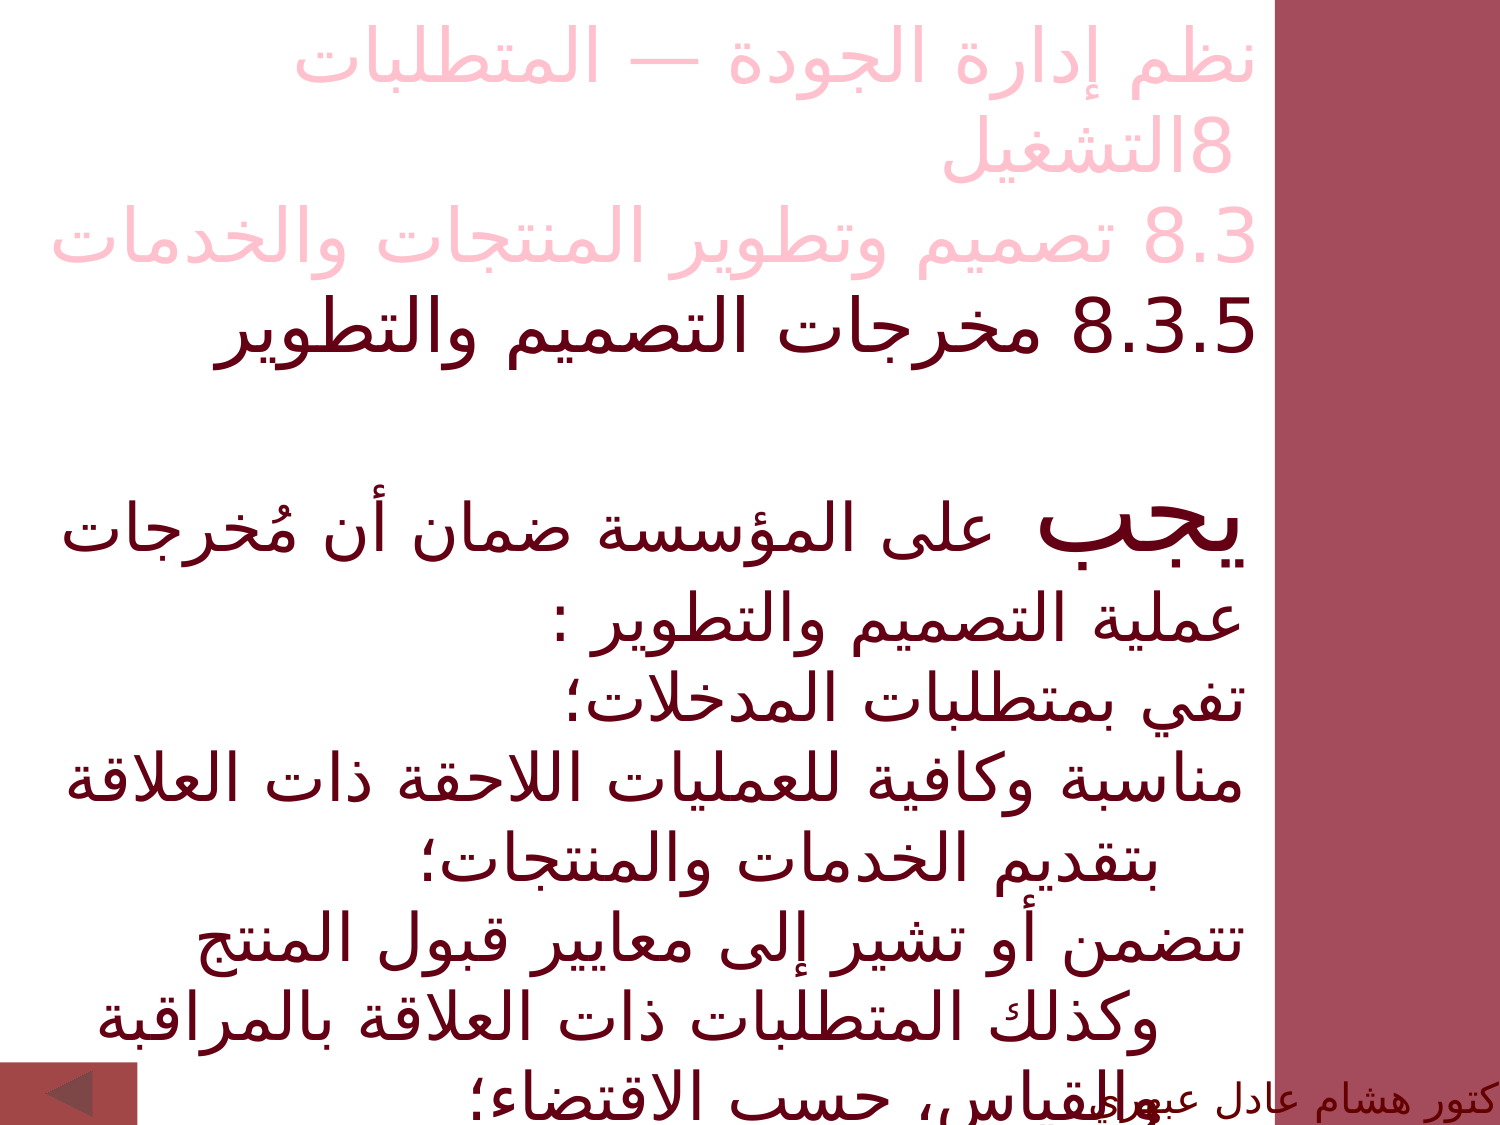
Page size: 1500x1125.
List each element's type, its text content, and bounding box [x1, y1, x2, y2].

text_box [1273, 0, 1500, 1064]
text_box يجب على المؤسسة ضمان أن مُخرجات عملية التصميم والتطوير : تفي بمتطلبات المدخلات؛ مناسبة وكافية للعمليات اللاحقة ذات العلاقة بتقديم الخدمات والمنتجات؛ تتضمن أو تشير إلى معايير قبول المنتج وكذلك المتطلبات ذات العلاقة بالمراقبة والقياس، حسب الاقتضاء؛ [12, 432, 1263, 1125]
text_box الدكتور هشام عادل عبهري [1073, 1064, 1500, 1125]
text_box نظم إدارة الجودة — المتطلبات 8التشغيل 8.3 تصميم وتطوير المنتجات والخدمات 8.3.5 مخرجات التصميم والتطوير [0, 0, 1275, 375]
text_box [0, 1060, 140, 1125]
